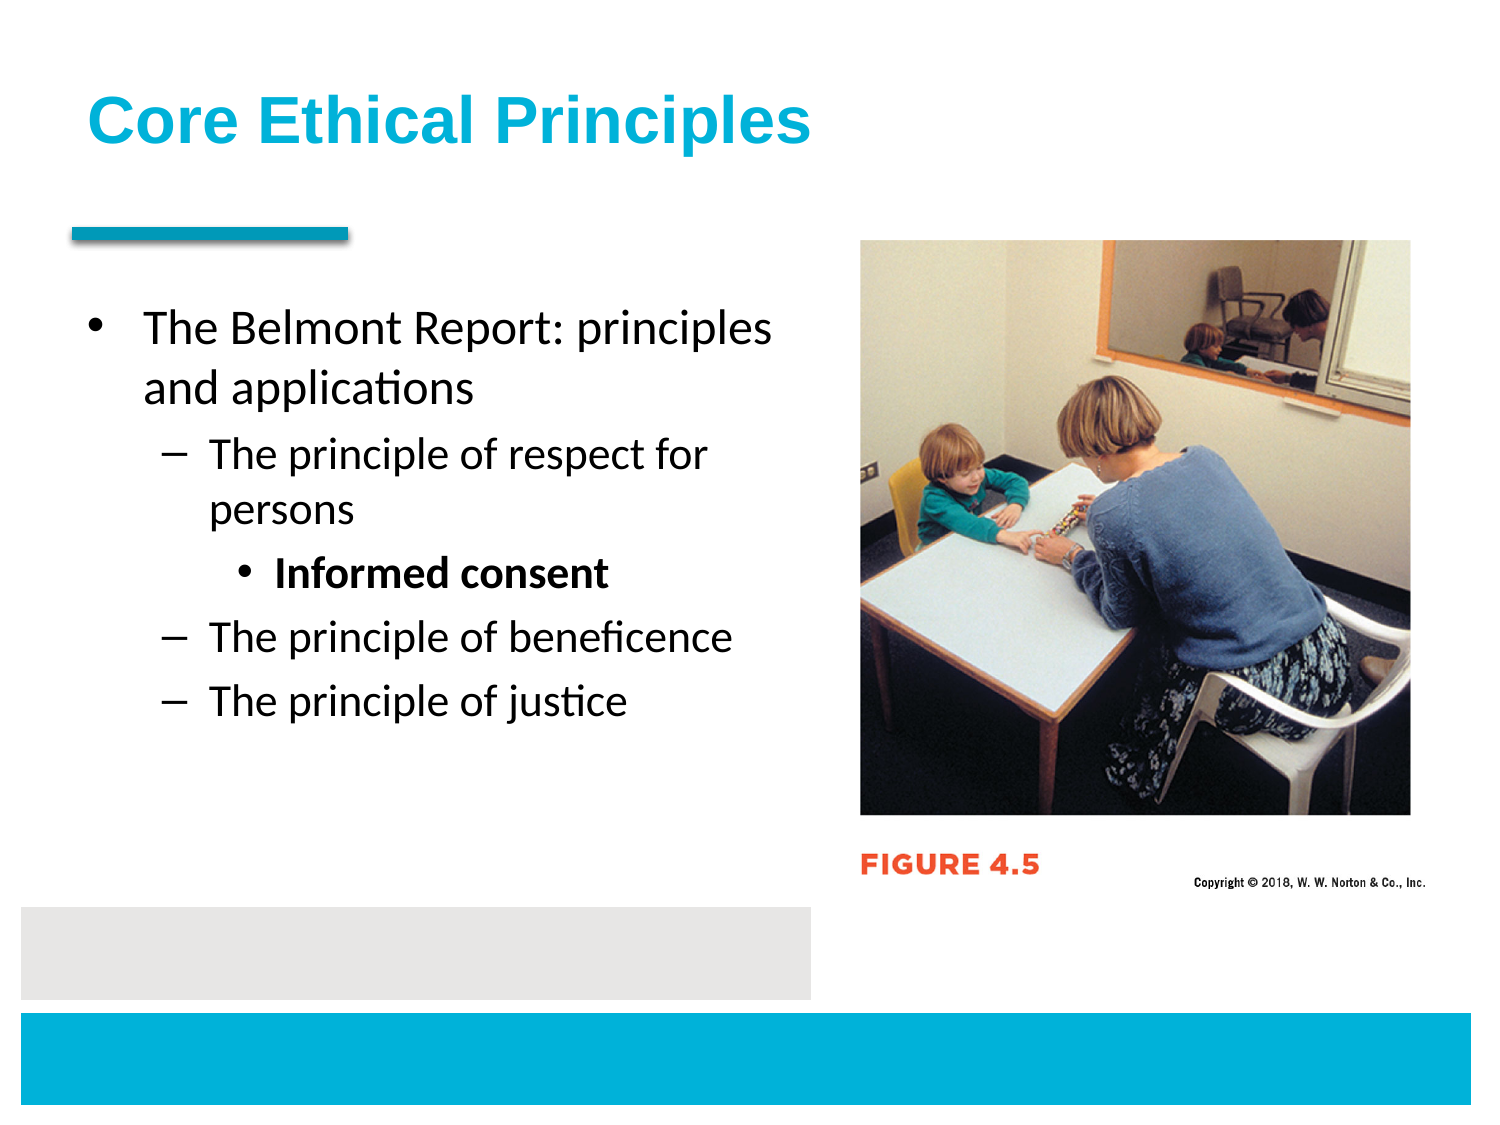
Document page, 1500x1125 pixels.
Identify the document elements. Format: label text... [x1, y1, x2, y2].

picture [844, 225, 1425, 889]
title Core Ethical Principles [72, 23, 1467, 211]
list The Belmont Report: principles and applications The principle of respect for persons Informed consent The principle of beneficence The principle of justice [72, 287, 804, 879]
